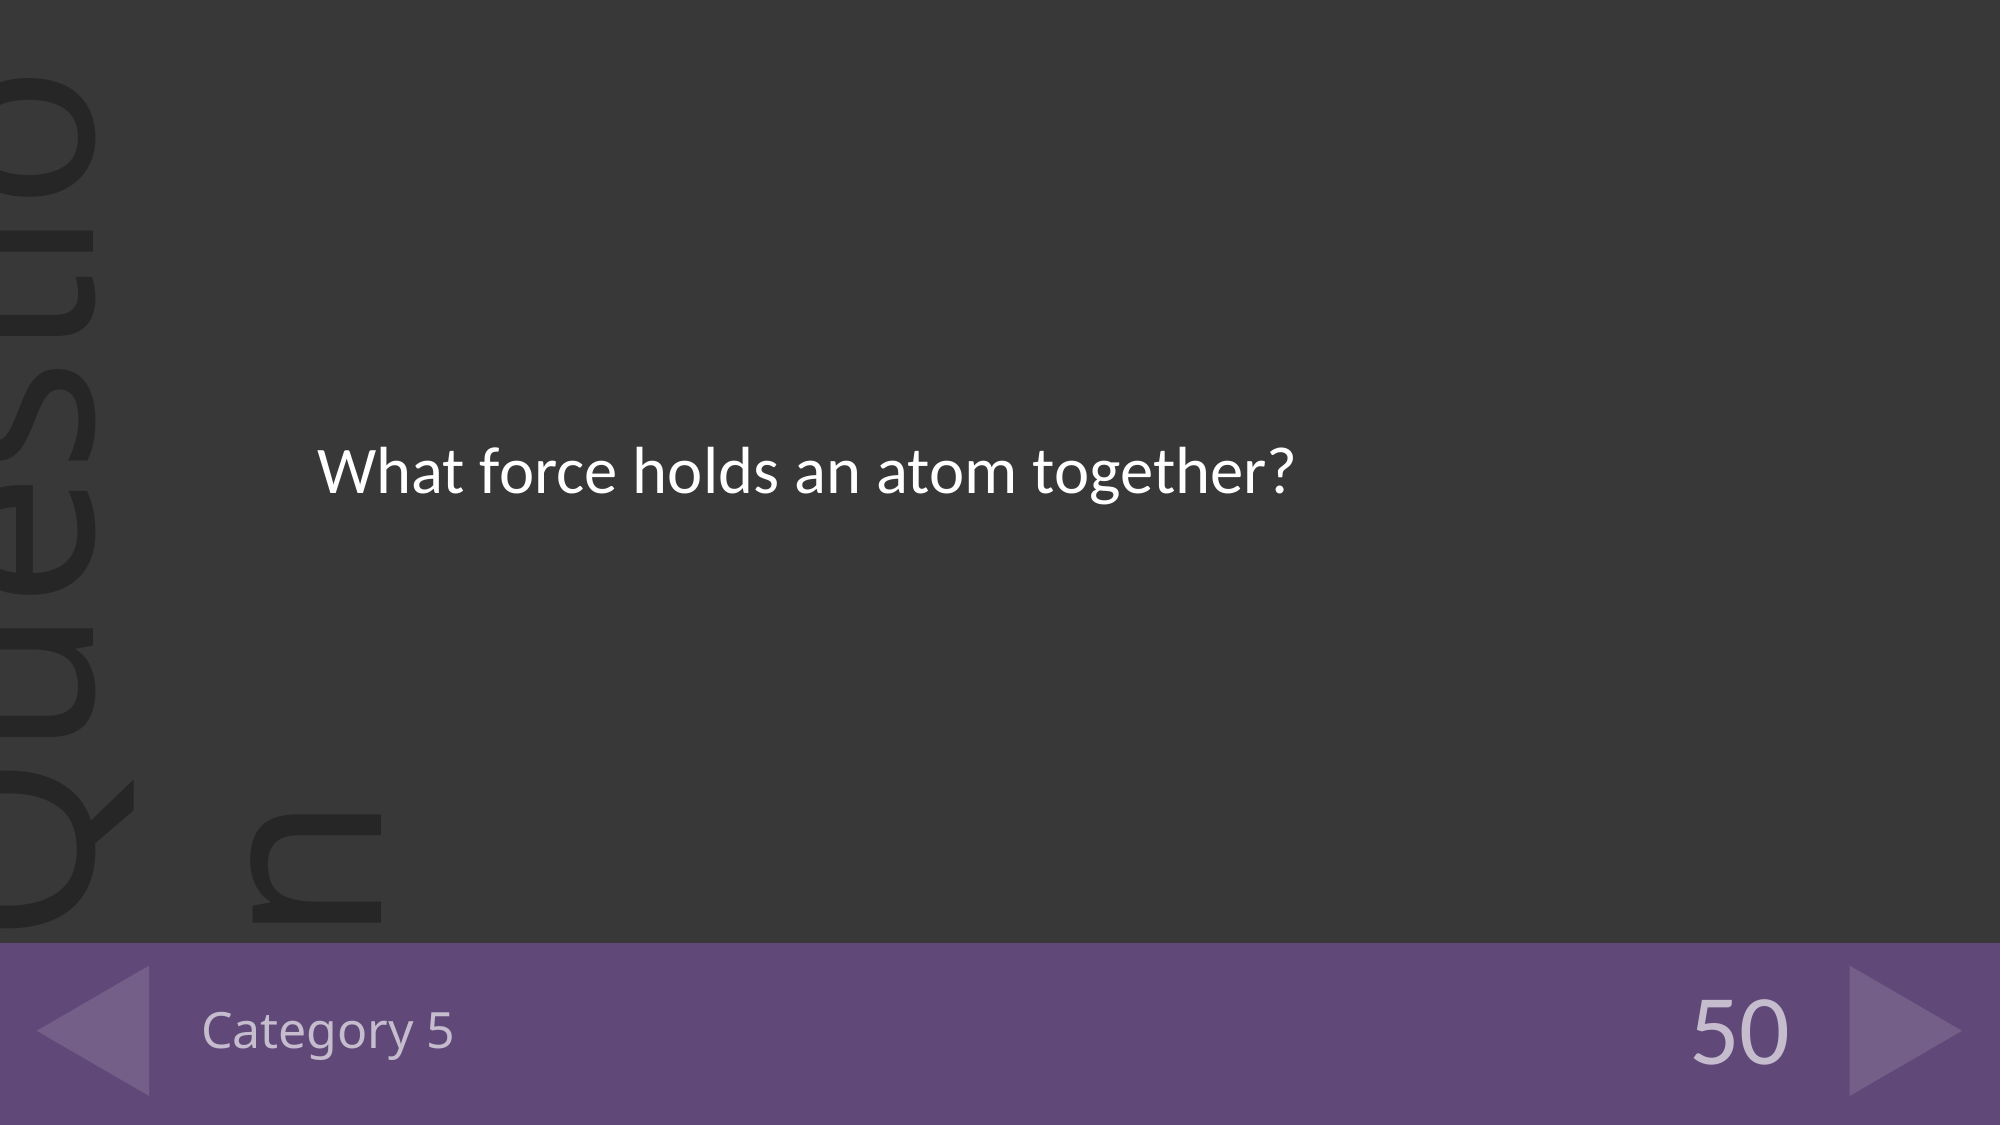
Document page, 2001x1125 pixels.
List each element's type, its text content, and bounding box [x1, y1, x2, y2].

list What force holds an atom together? [302, 307, 1760, 636]
list 50 [1494, 967, 1806, 1097]
title Category 5 [185, 967, 1494, 1097]
